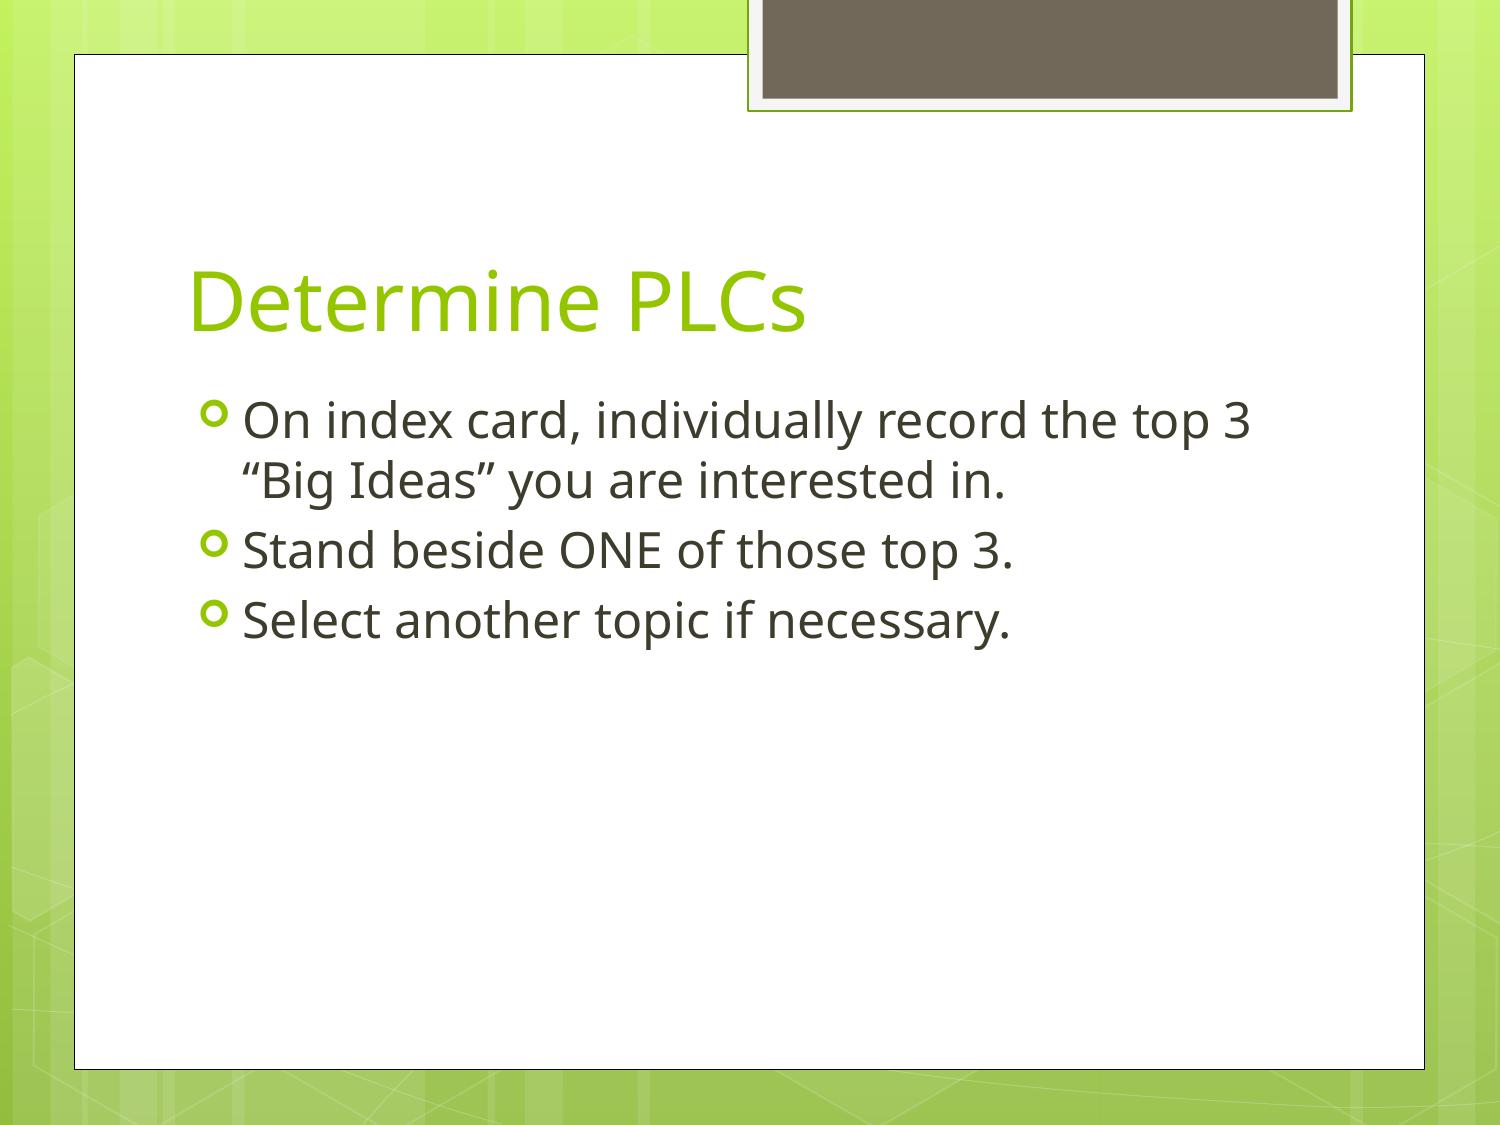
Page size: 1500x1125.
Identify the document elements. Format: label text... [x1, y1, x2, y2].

title Determine PLCs [171, 168, 1324, 357]
list On index card, individually record the top 3 “Big Ideas” you are interested in. Stand beside ONE of those top 3. Select another topic if necessary. [171, 381, 1283, 957]
